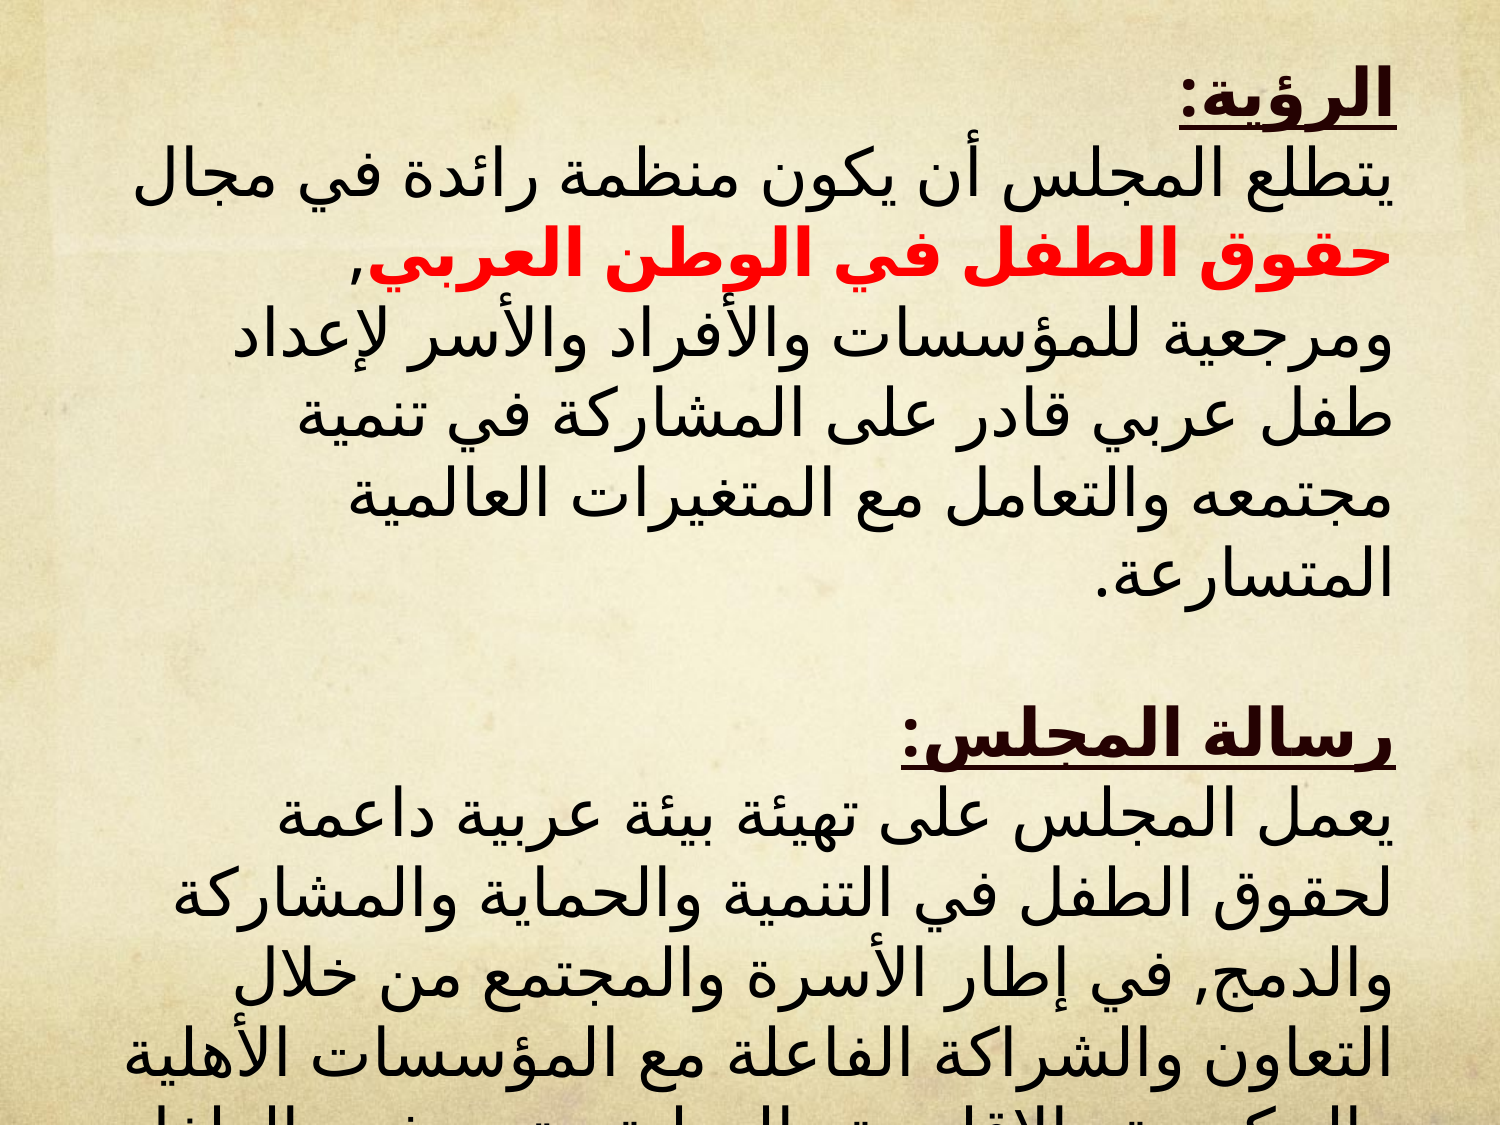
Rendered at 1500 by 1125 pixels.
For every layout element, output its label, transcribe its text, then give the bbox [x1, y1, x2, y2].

text_box الرؤية: يتطلع المجلس أن يكون منظمة رائدة في مجال حقوق الطفل في الوطن العربي, ومرجعية للمؤسسات والأفراد والأسر لإعداد طفل عربي قادر على المشاركة في تنمية مجتمعه والتعامل مع المتغيرات العالمية المتسارعة. رسالة المجلس: يعمل المجلس على تهيئة بيئة عربية داعمة لحقوق الطفل في التنمية والحماية والمشاركة والدمج, في إطار الأسرة والمجتمع من خلال التعاون والشراكة الفاعلة مع المؤسسات الأهلية والحكومية والإقليمية والدولية حتى يشب الطفل قادرا على المشاركة والتفاعل الايجابي مع الحياة متفهما لغيره ومحبا لوطنه. [100, 42, 1412, 1125]
picture [0, 0, 1500, 1125]
